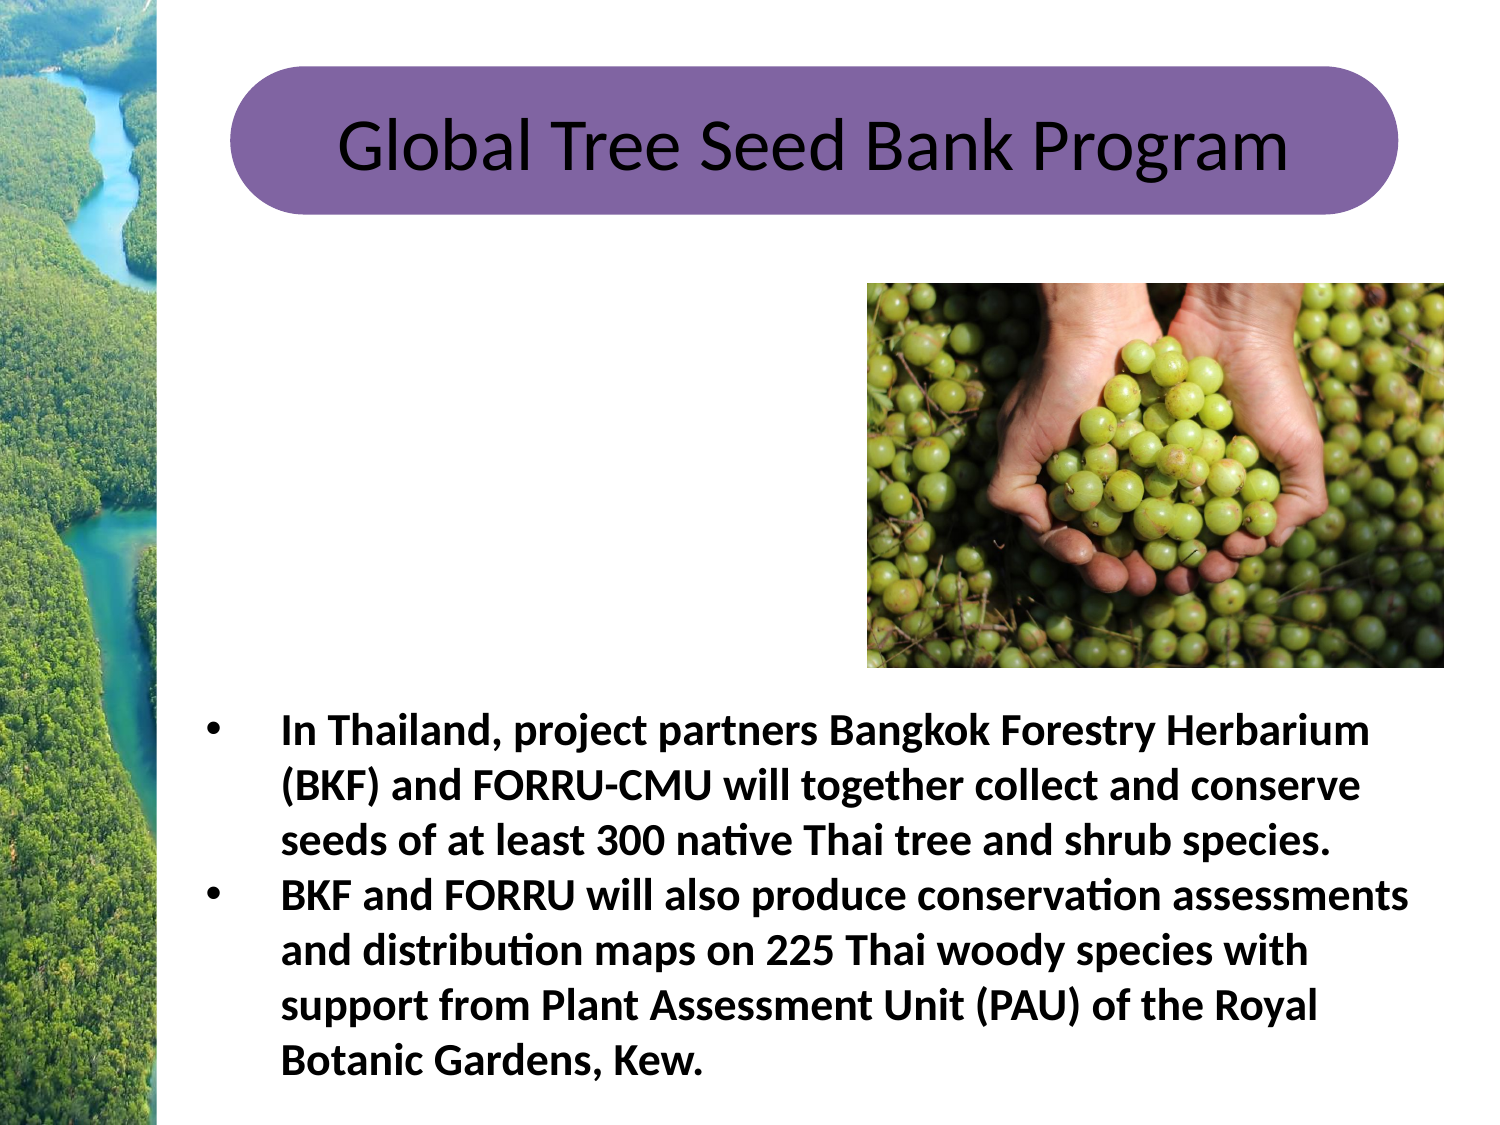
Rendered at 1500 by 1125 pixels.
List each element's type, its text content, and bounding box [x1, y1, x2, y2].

picture [867, 283, 1444, 668]
text_box In Thailand, project partners Bangkok Forestry Herbarium (BKF) and FORRU-CMU will together collect and conserve seeds of at least 300 native Thai tree and shrub species. BKF and FORRU will also produce conservation assessments and distribution maps on 225 Thai woody species with support from Plant Assessment Unit (PAU) of the Royal Botanic Gardens, Kew. [190, 692, 1444, 1092]
picture [0, 0, 157, 1125]
text_box Global Tree Seed Bank Program [230, 66, 1399, 215]
